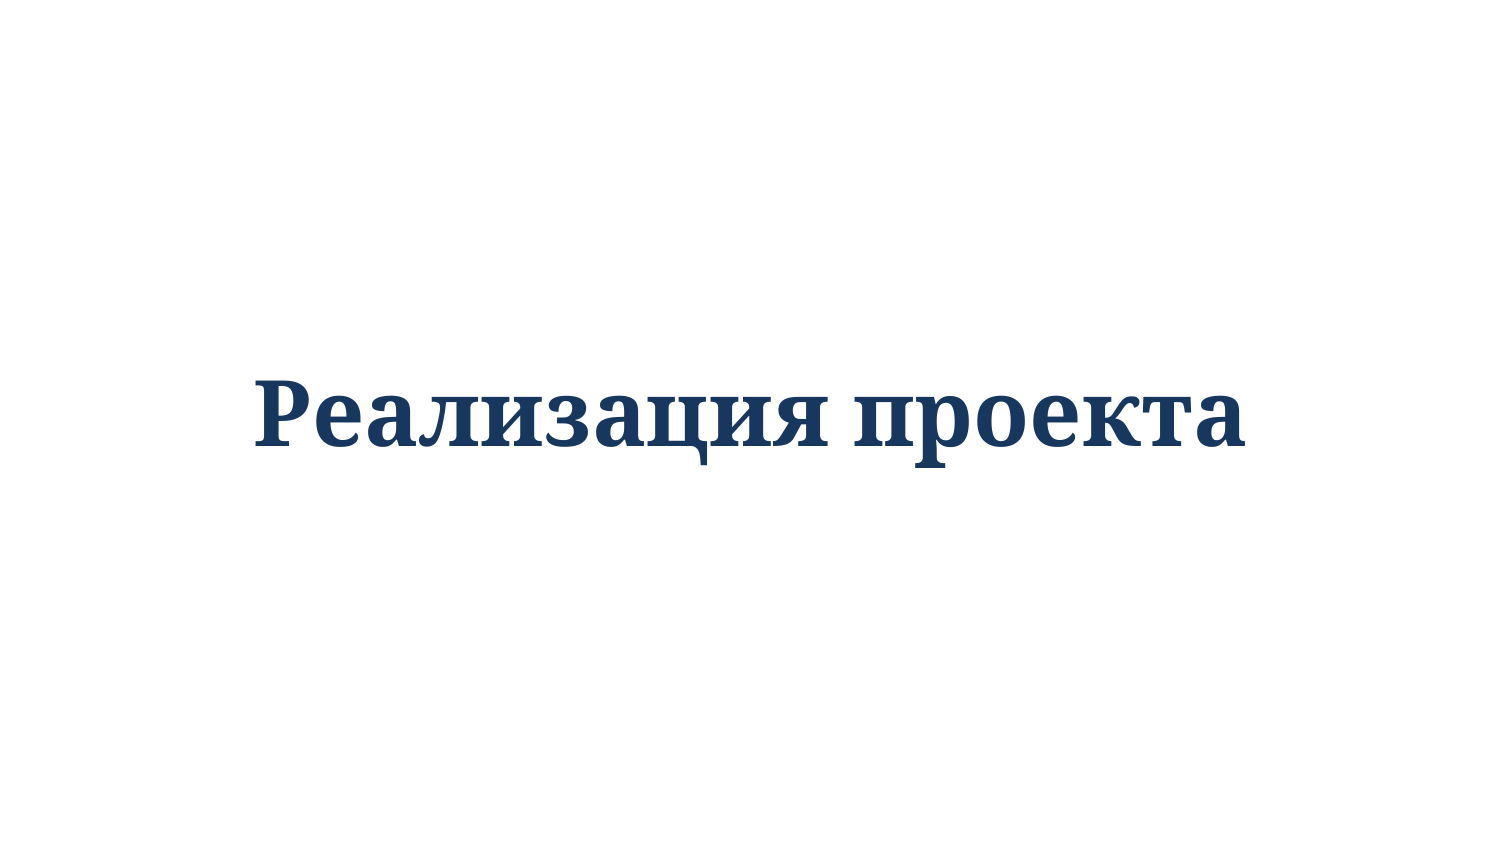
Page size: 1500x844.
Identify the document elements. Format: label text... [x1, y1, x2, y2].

title Реализация проекта [76, 339, 1427, 480]
